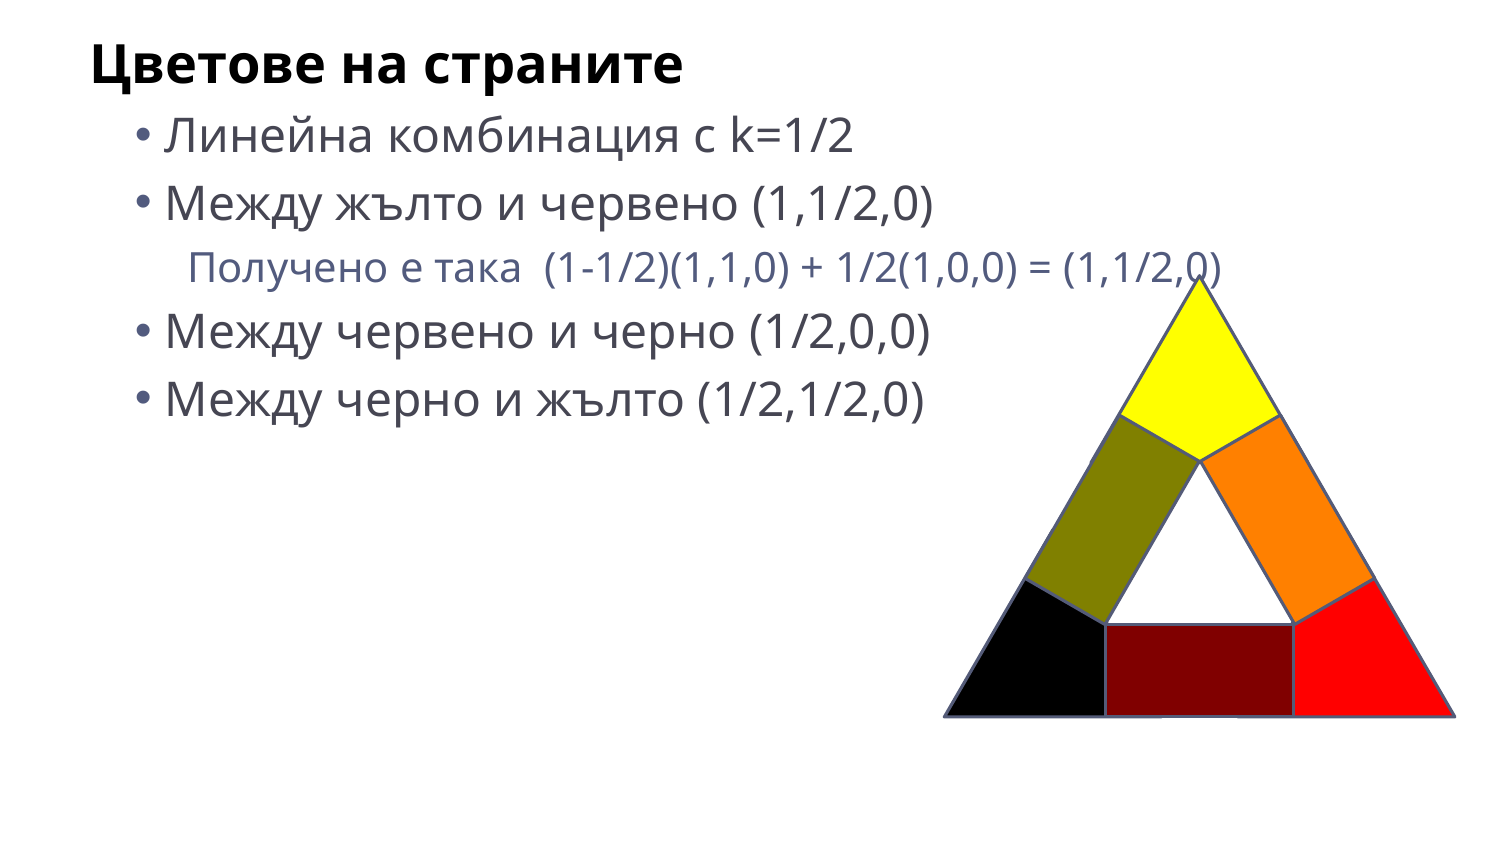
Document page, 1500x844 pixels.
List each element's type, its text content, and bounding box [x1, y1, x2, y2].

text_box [944, 275, 1456, 718]
list Цветове на страните Линейна комбинация с k=1/2 Между жълто и червено (1,1/2,0) Получено е така (1-1/2)(1,1,0) + 1/2(1,0,0) = (1,1/2,0) Между червено и черно (1/2,0,0) Между черно и жълто (1/2,1/2,0) [75, 21, 1475, 835]
